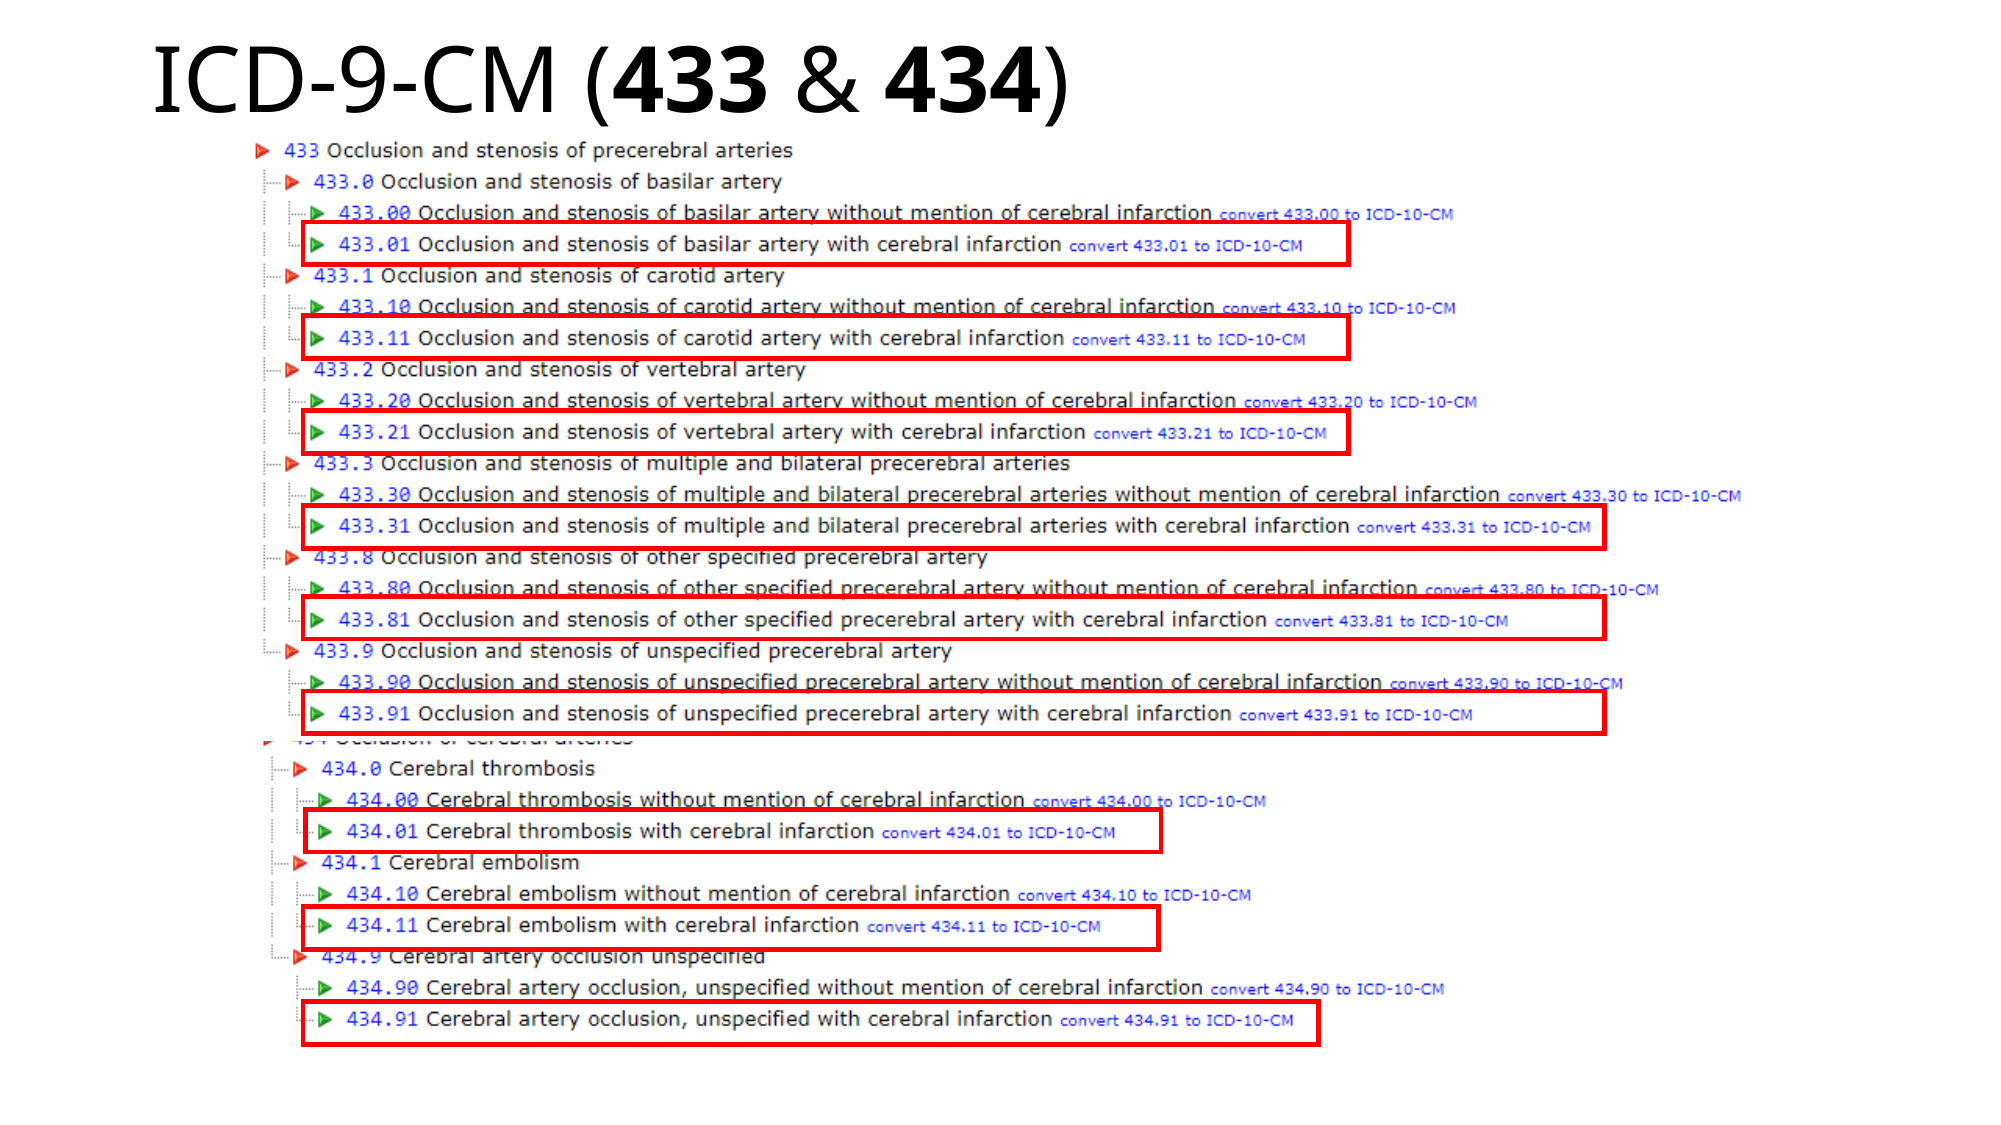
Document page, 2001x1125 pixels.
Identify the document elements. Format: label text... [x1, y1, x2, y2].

title ICD-9-CM (433 & 434) [137, 3, 1863, 163]
picture [245, 131, 1755, 1048]
